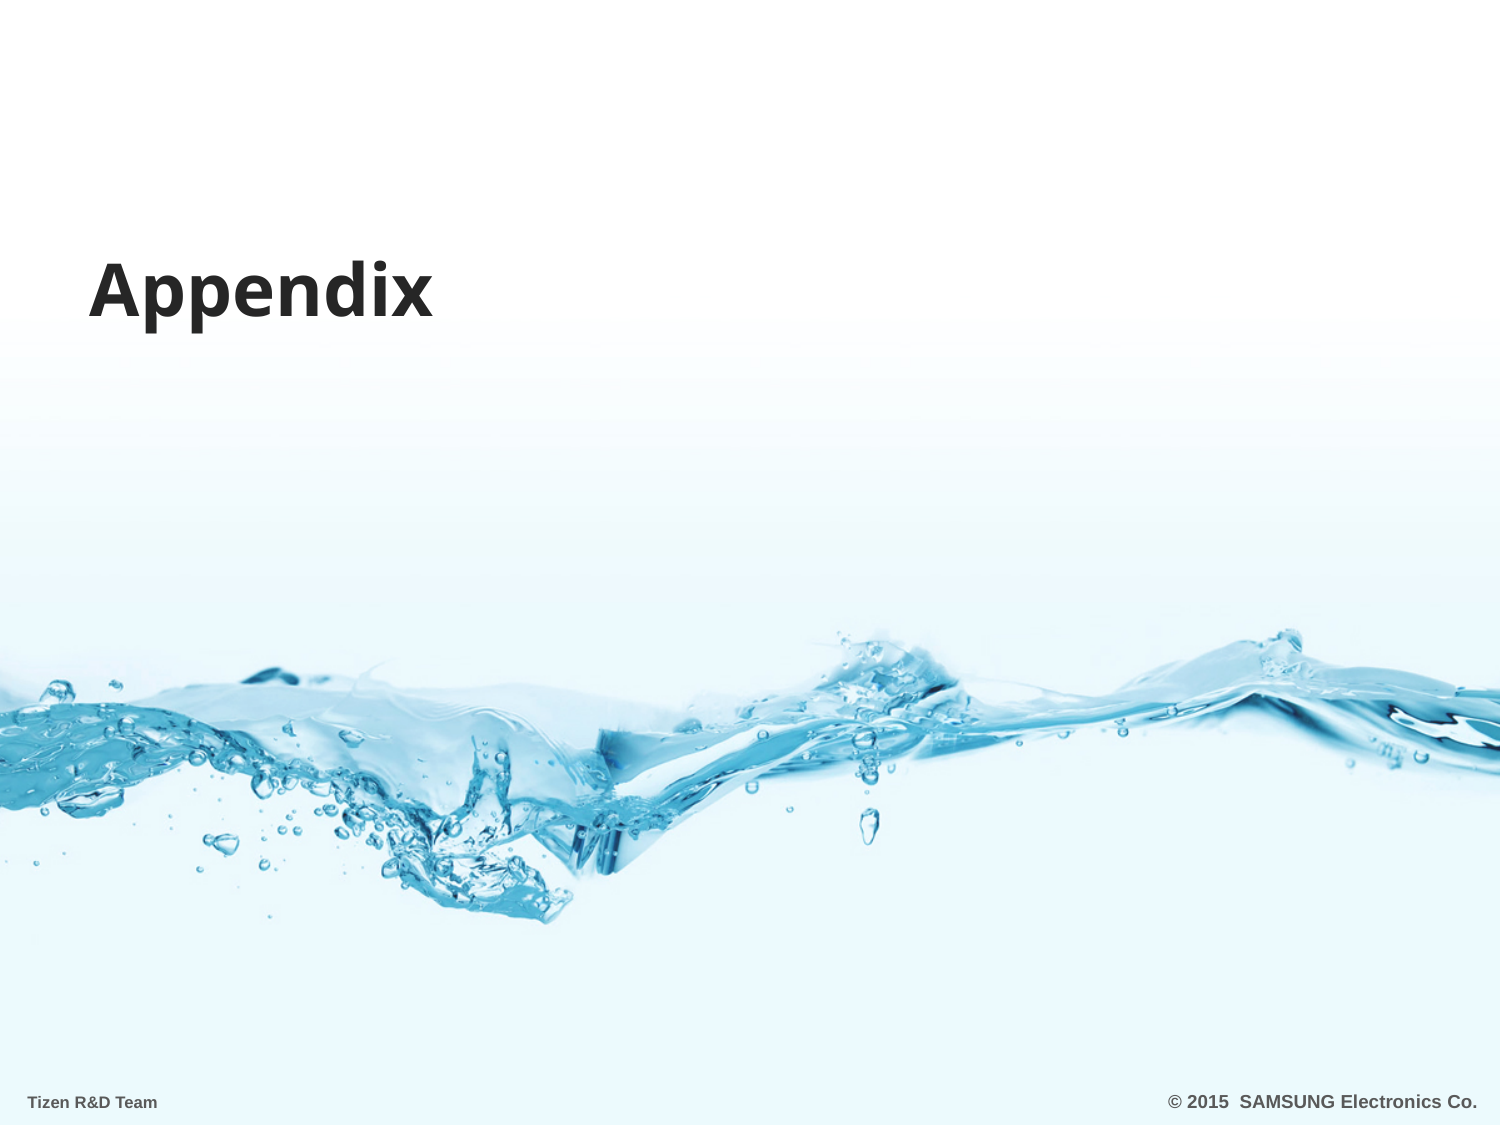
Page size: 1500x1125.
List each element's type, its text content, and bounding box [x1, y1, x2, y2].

picture [0, 0, 1500, 1125]
title Appendix [75, 212, 1431, 363]
